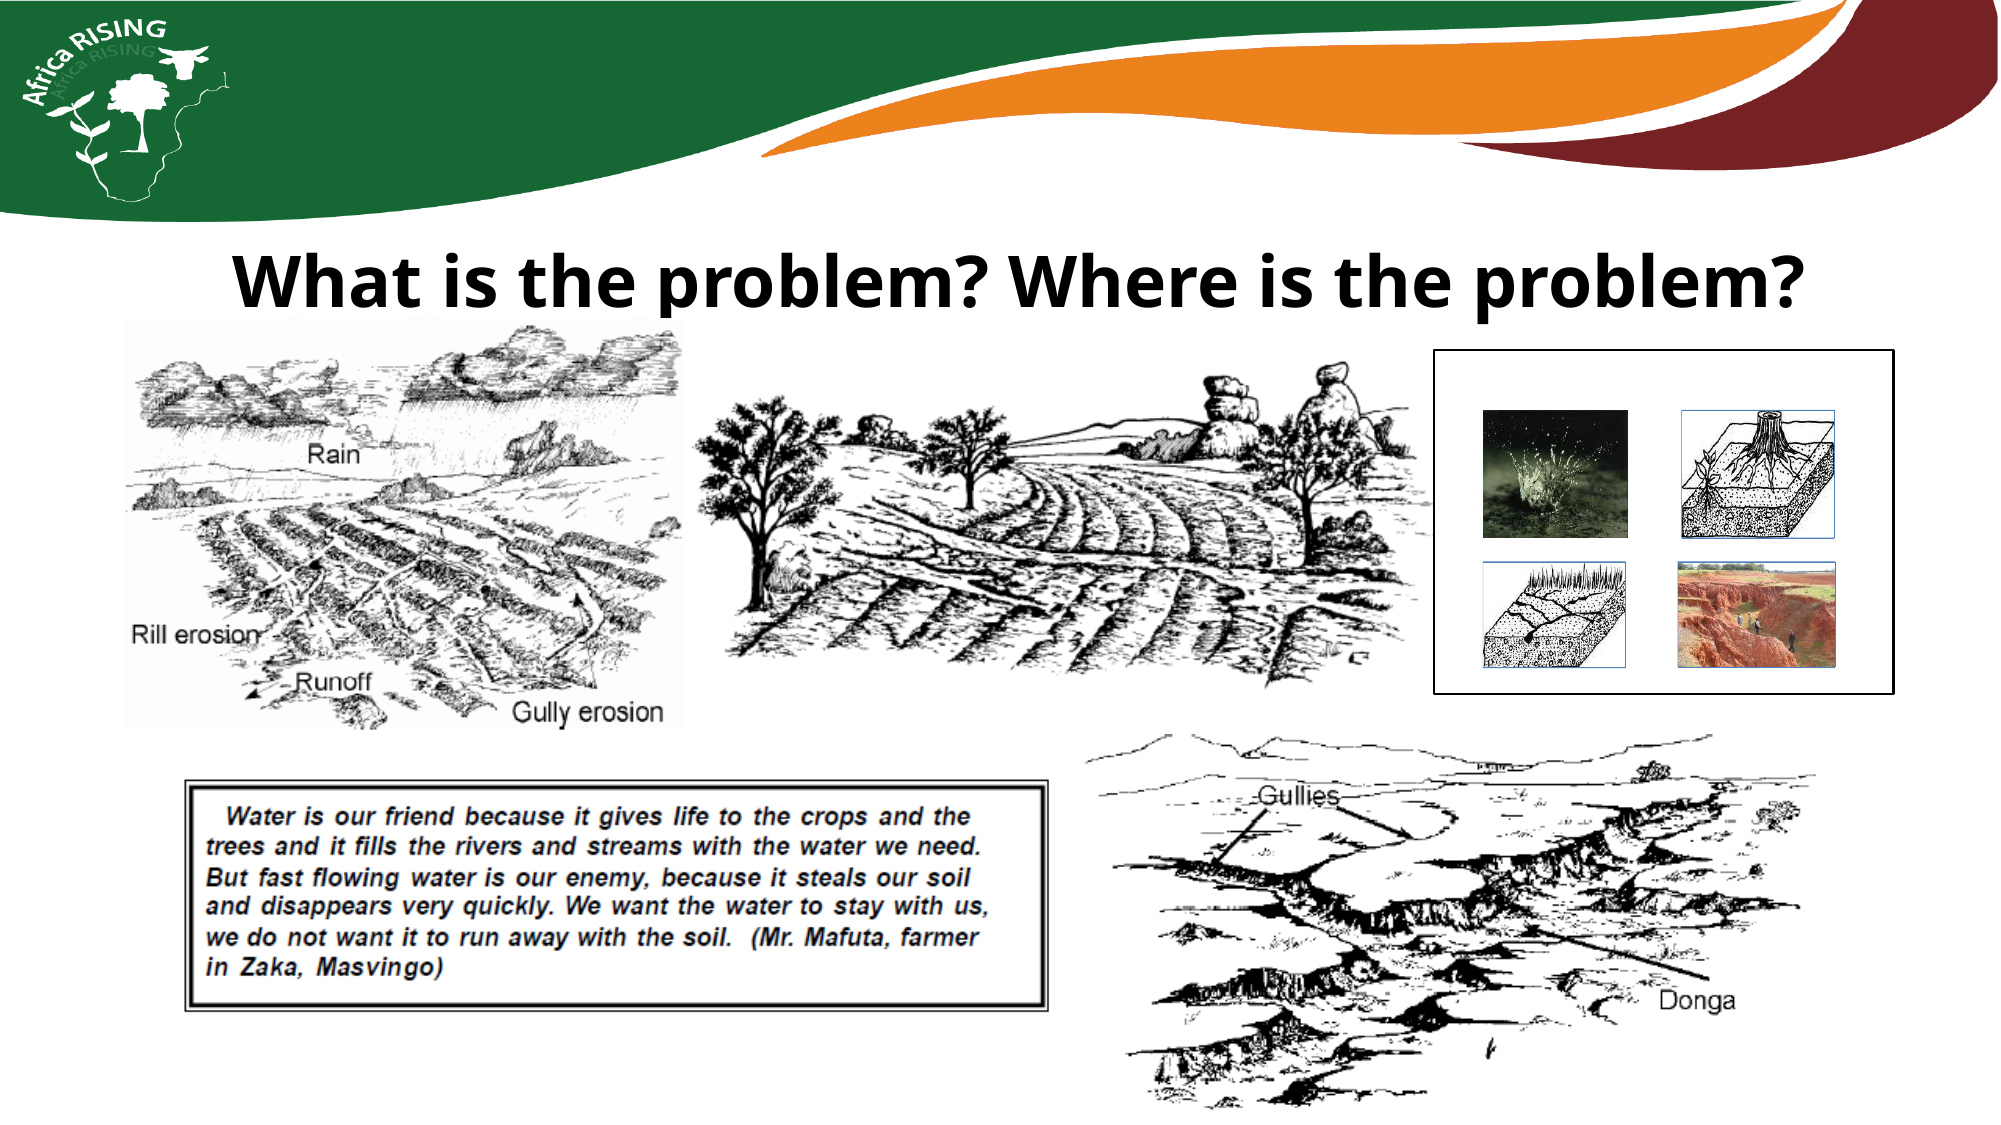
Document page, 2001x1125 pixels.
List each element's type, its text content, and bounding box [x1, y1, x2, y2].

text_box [1433, 349, 1894, 695]
list What is the problem? Where is the problem? [122, 238, 1823, 359]
picture [177, 772, 1060, 1020]
picture [0, 0, 1998, 222]
picture [101, 318, 1434, 744]
picture [1074, 734, 1816, 1125]
